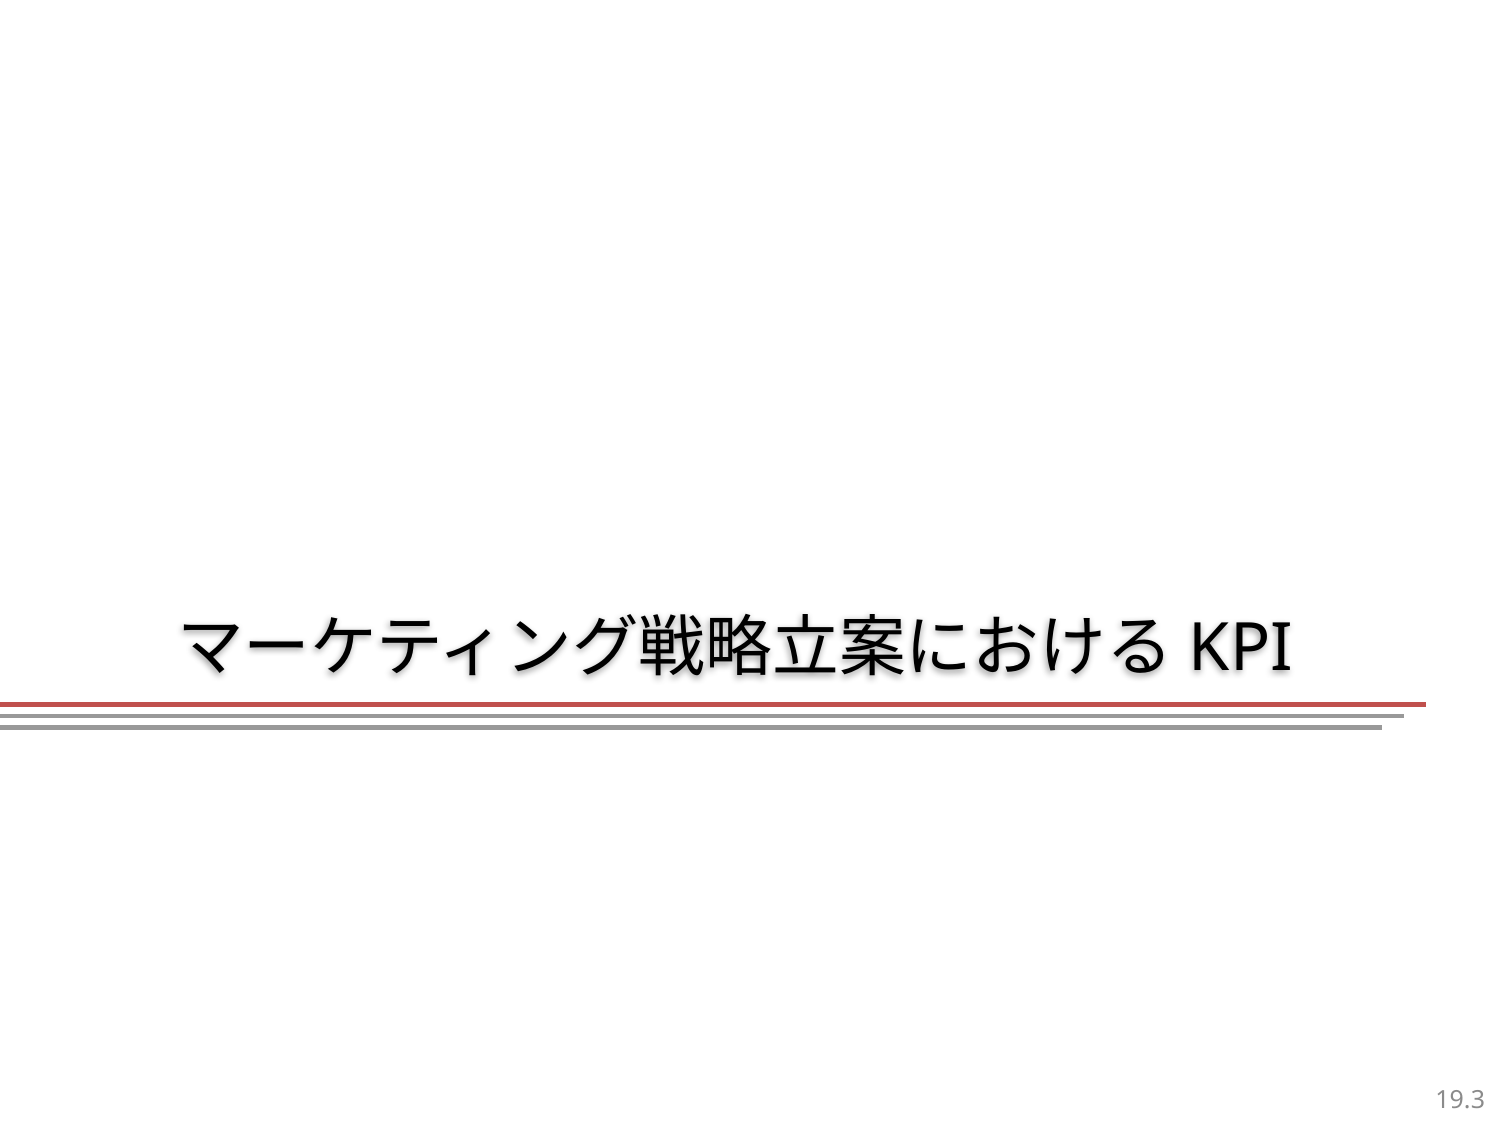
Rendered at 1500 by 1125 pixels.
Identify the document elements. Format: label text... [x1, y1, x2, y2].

text_box マーケティング戦略立案におけるKPI [18, 596, 1452, 692]
slide_number 2 [1381, 1065, 1500, 1125]
